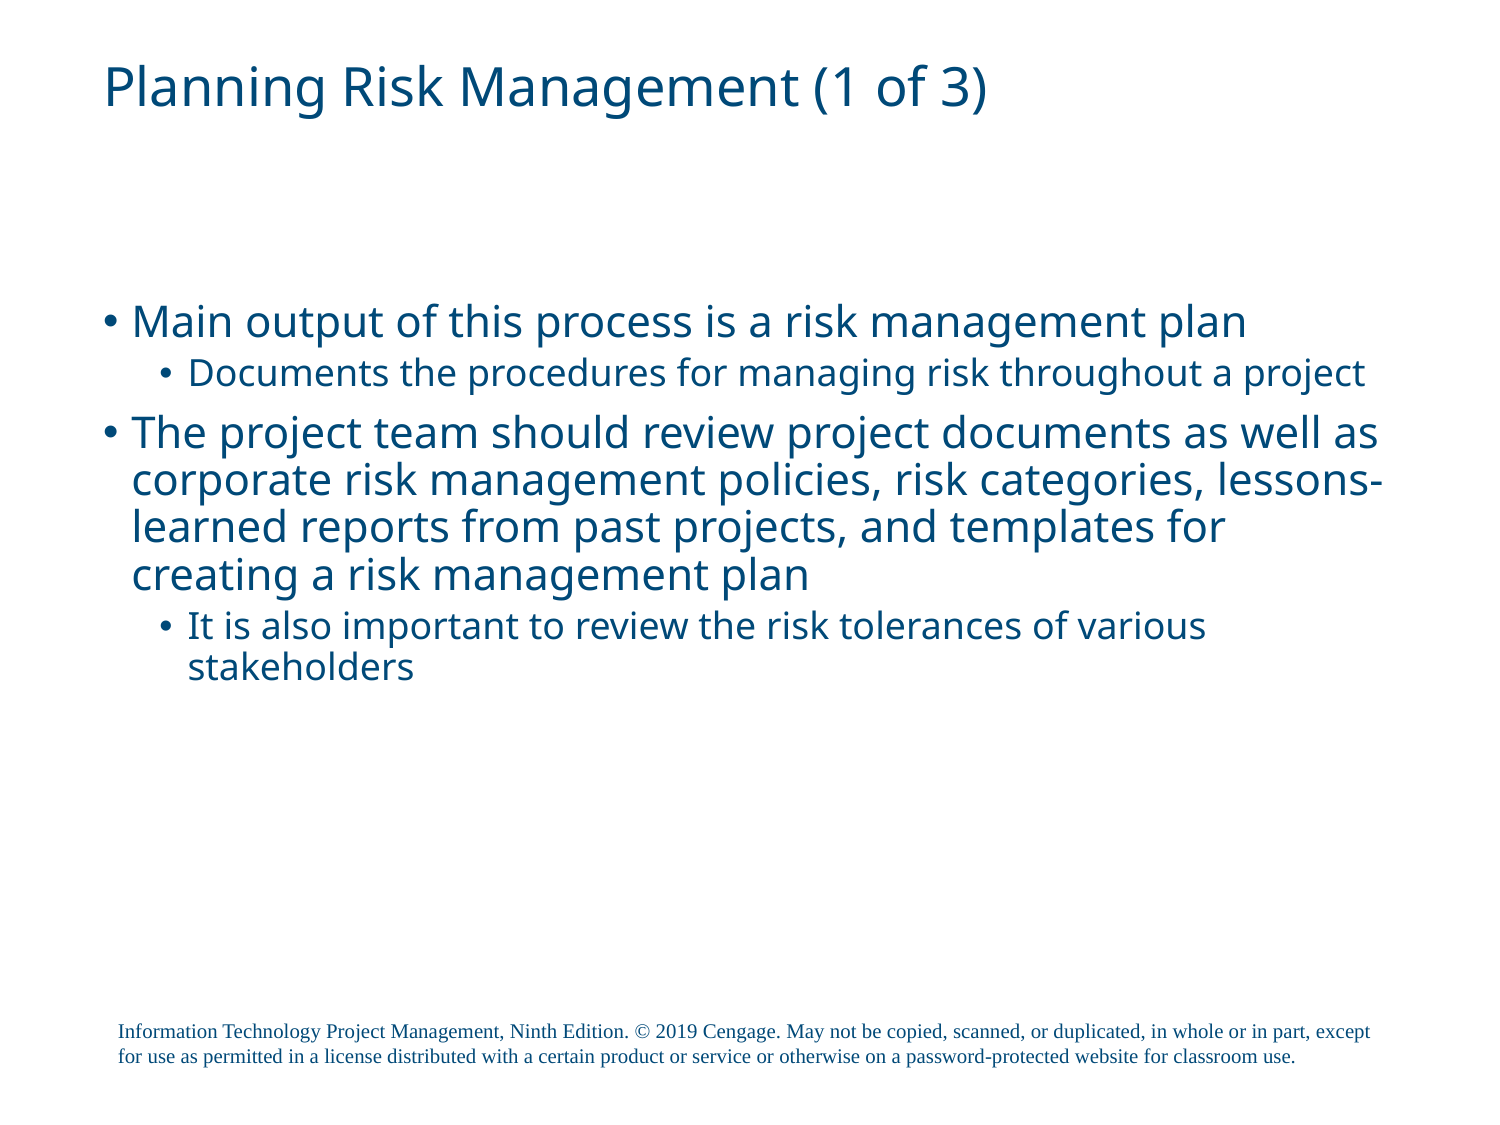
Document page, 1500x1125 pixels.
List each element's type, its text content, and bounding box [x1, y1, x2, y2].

footer Information Technology Project Management, Ninth Edition. © 2019 Cengage. May not be copied, scanned, or duplicated, in whole or in part, except for use as permitted in a license distributed with a certain product or service or otherwise on a password-protected website for classroom use. [103, 1009, 1397, 1070]
title Planning Risk Management (1 of 3) [103, 59, 1397, 278]
list Main output of this process is a risk management plan Documents the procedures for managing risk throughout a project The project team should review project documents as well as corporate risk management policies, risk categories, lessons-learned reports from past projects, and templates for creating a risk management plan It is also important to review the risk tolerances of various stakeholders [103, 299, 1397, 1009]
